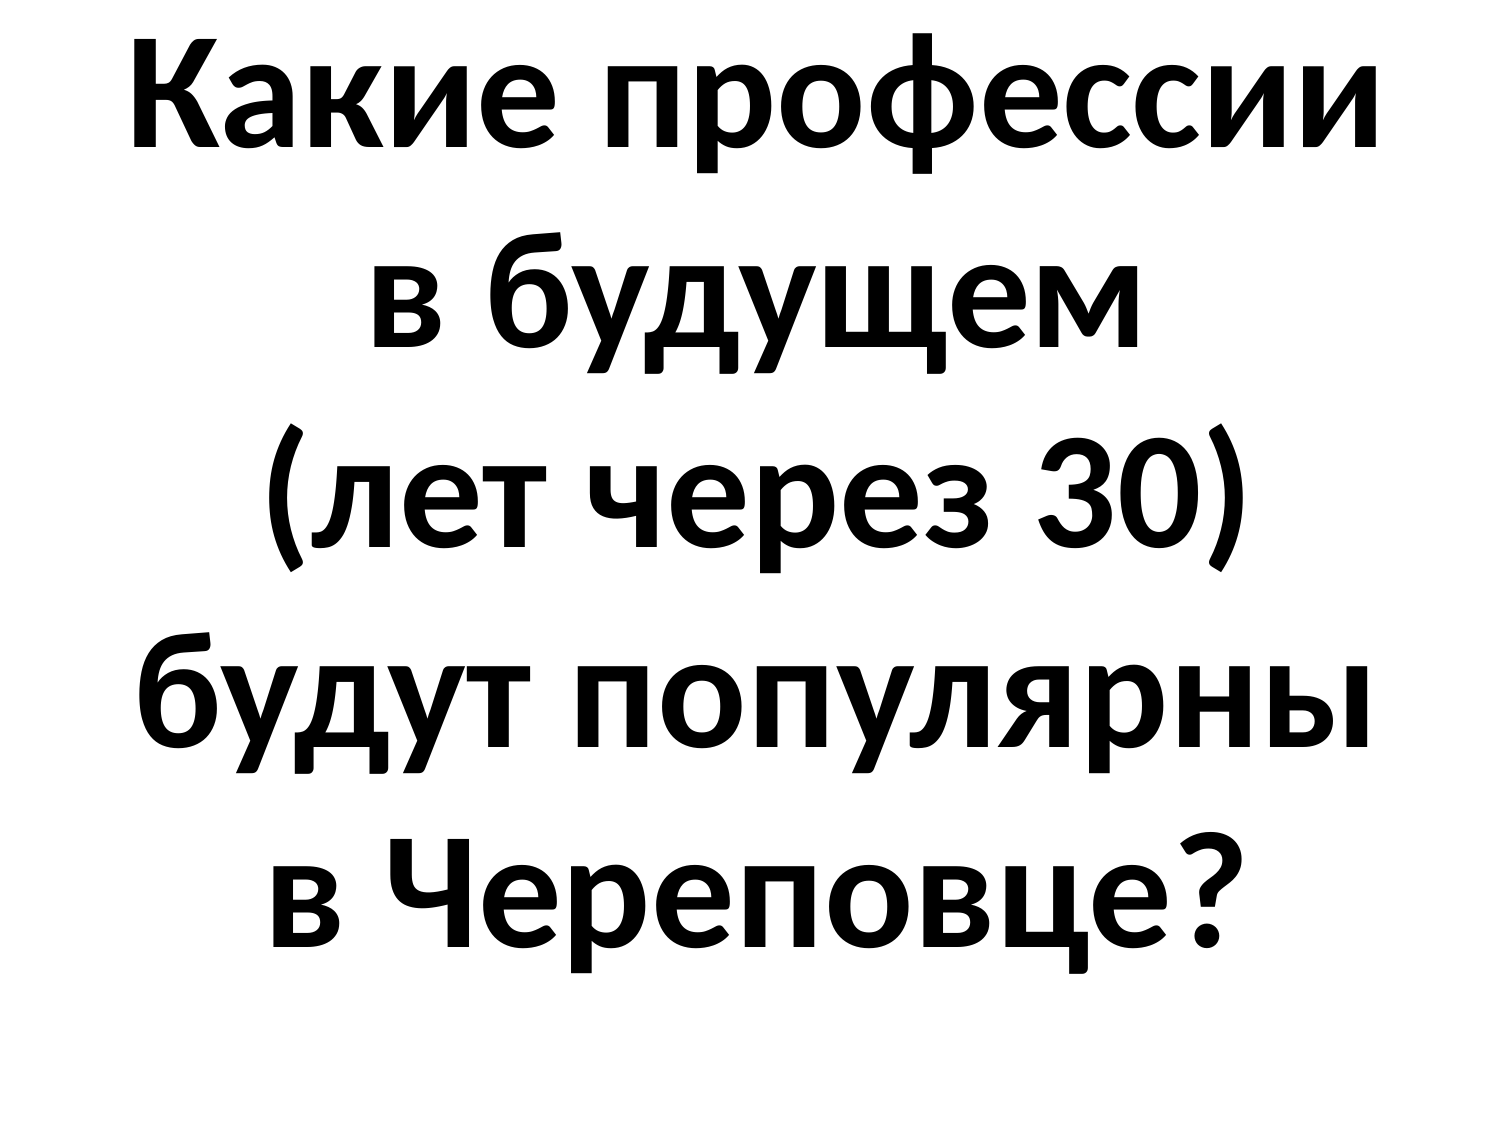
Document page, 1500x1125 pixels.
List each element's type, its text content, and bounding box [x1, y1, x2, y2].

title Какие профессии в будущем (лет через 30) будут популярны в Череповце? [82, 386, 1432, 575]
